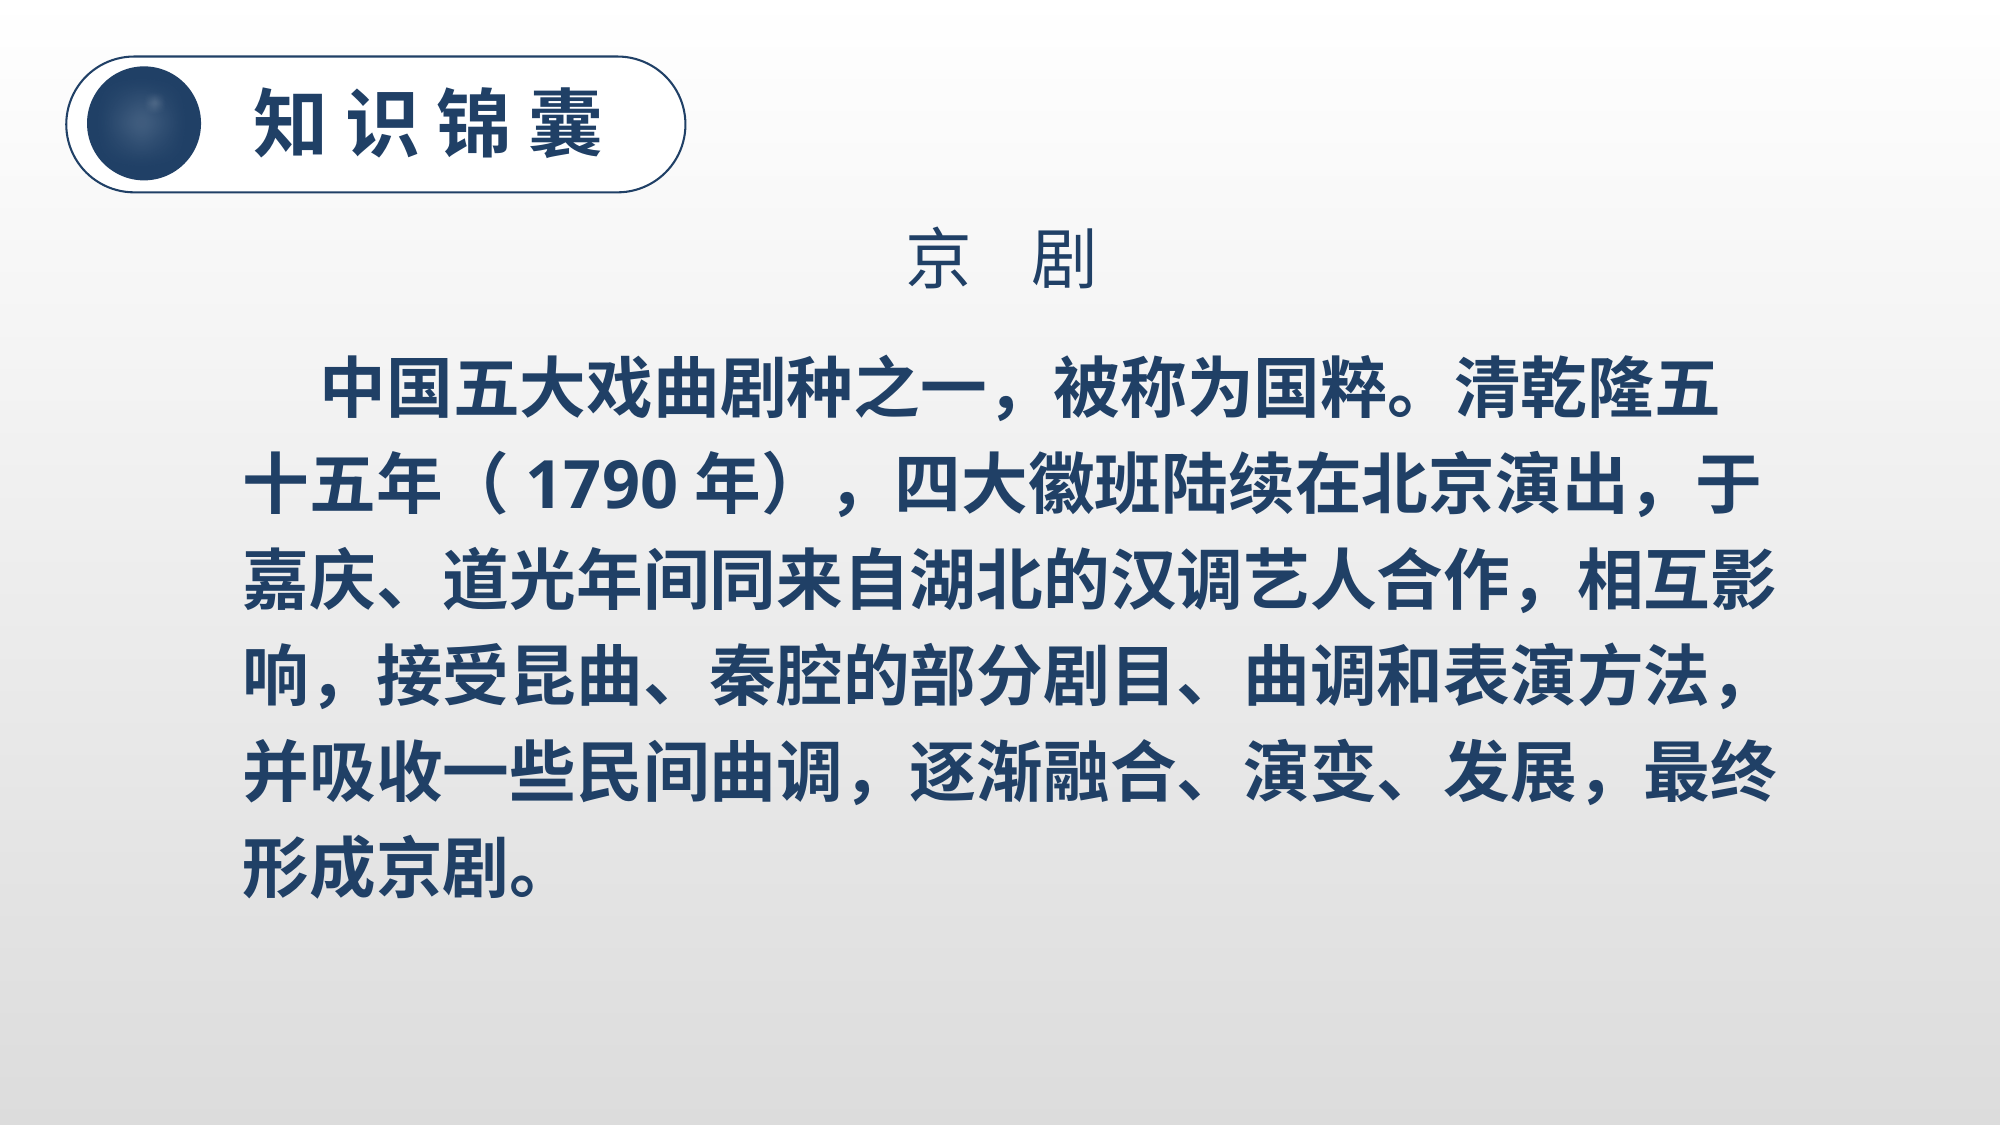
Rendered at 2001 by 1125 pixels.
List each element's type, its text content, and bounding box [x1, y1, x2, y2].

text_box 京 剧 [890, 209, 1134, 305]
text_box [66, 53, 686, 193]
text_box 中国五大戏曲剧种之一，被称为国粹。清乾隆五十五年（1790年），四大徽班陆续在北京演出，于嘉庆、道光年间同来自湖北的汉调艺人合作，相互影响，接受昆曲、秦腔的部分剧目、曲调和表演方法，并吸收一些民间曲调，逐渐融合、演变、发展，最终形成京剧。 [228, 322, 1797, 913]
